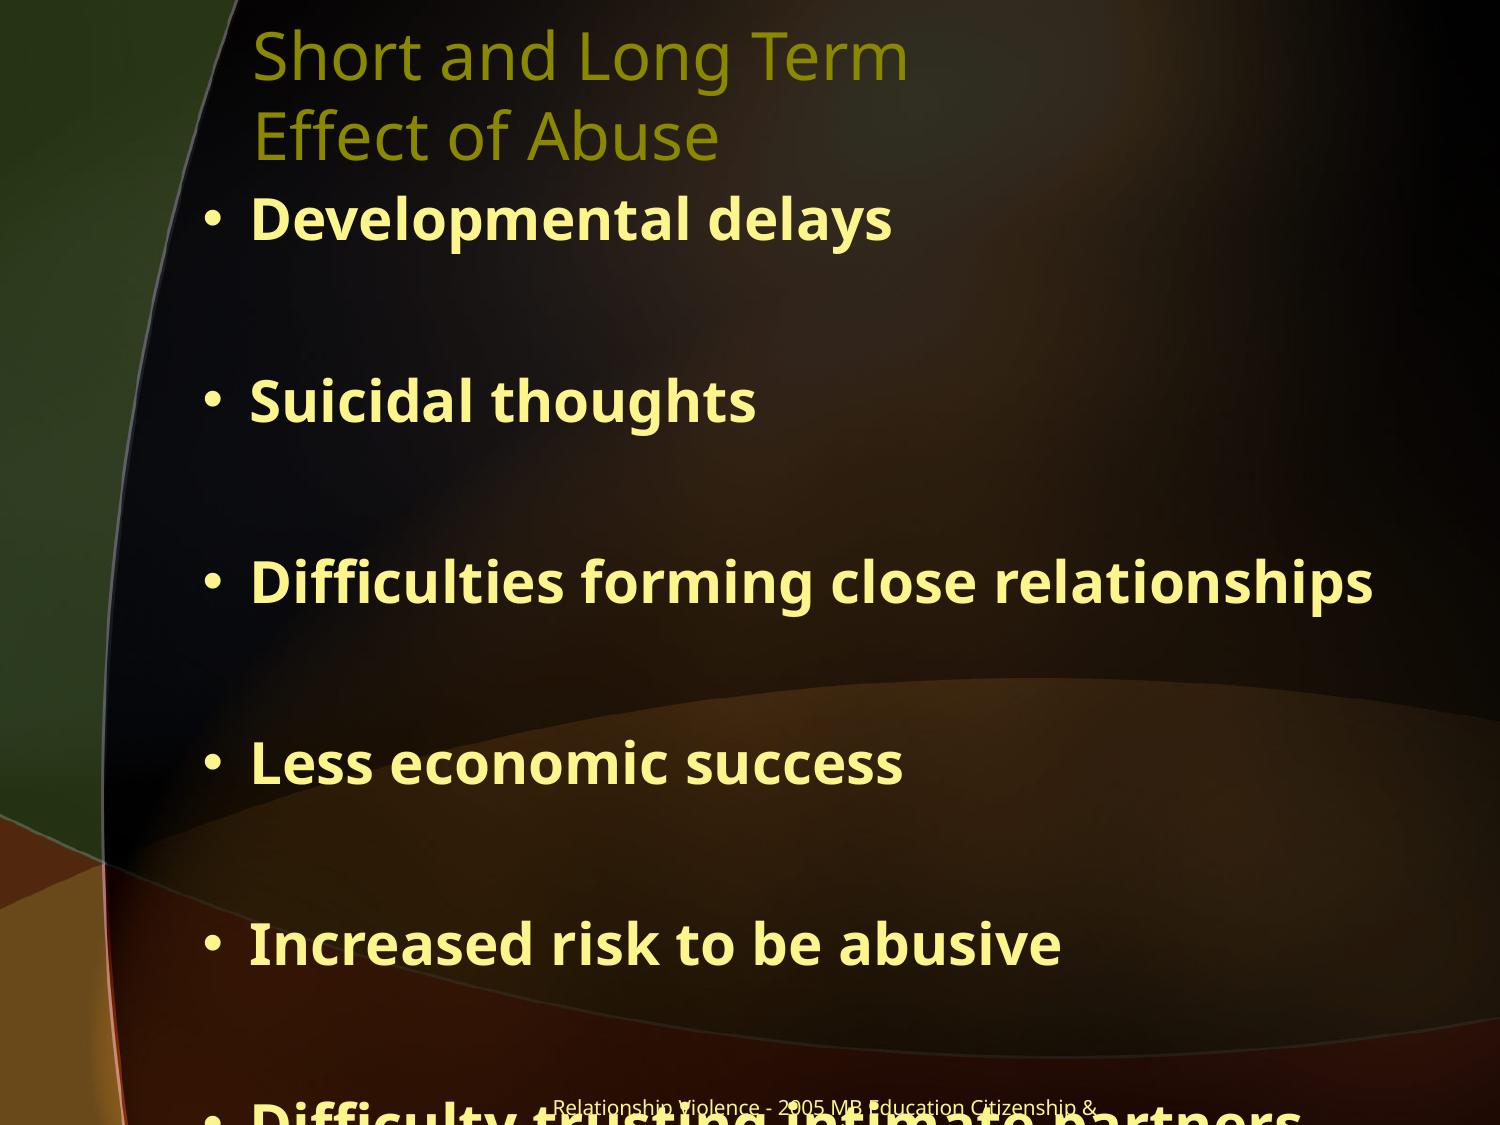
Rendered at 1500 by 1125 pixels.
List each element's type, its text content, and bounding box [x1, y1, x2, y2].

footer Relationship Violence - 2005 MB Education Citizenship & Youth [512, 1087, 1138, 1125]
list Developmental delays Suicidal thoughts Difficulties forming close relationships Less economic success Increased risk to be abusive Difficulty trusting intimate partners [112, 174, 1500, 1038]
title Short and Long Term Effect of Abuse [237, 37, 1500, 151]
picture [0, 0, 1500, 1125]
